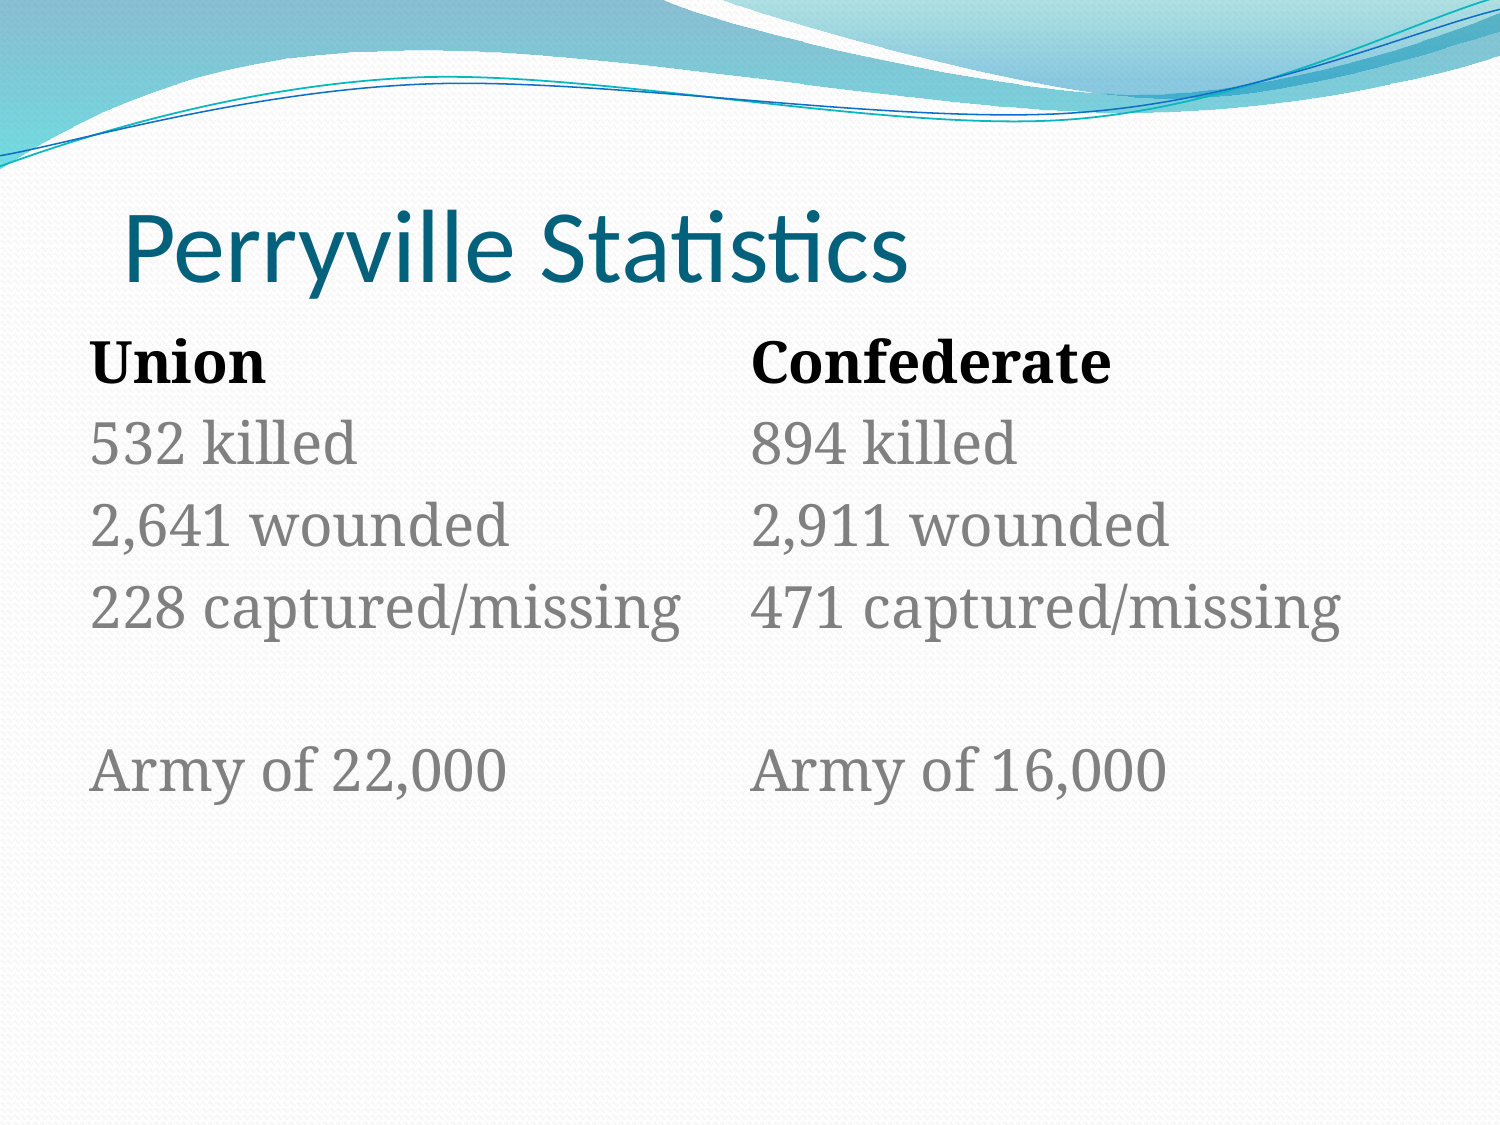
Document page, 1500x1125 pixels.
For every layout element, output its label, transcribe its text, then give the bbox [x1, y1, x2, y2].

title Perryville Statistics [75, 115, 1425, 303]
list Union 532 killed 2,641 wounded 228 captured/missing Army of 22,000 Confederate 894 killed 2,911 wounded 471 captured/missing Army of 16,000 [75, 317, 1425, 1038]
